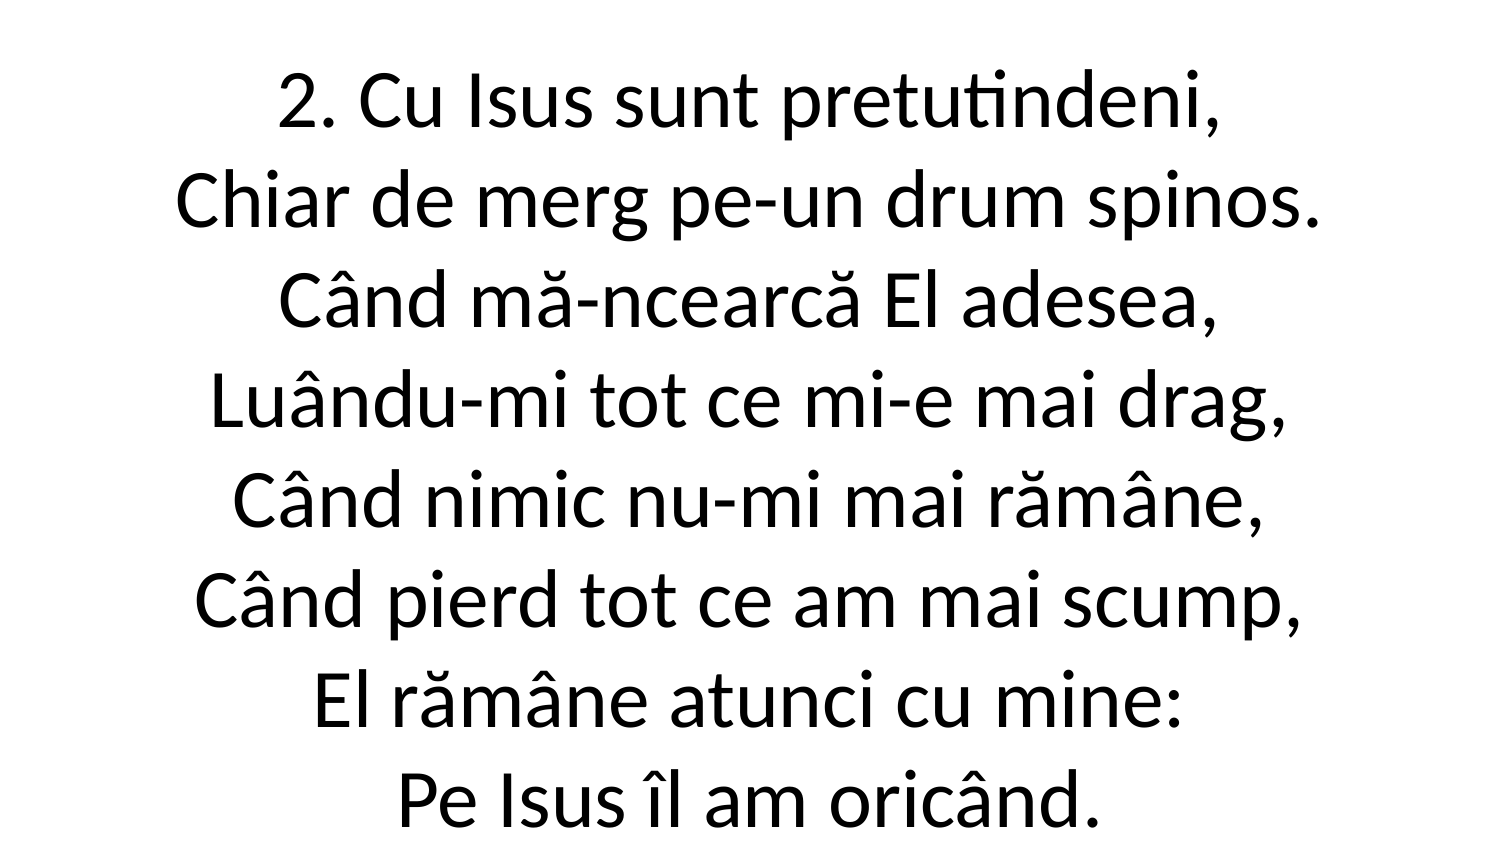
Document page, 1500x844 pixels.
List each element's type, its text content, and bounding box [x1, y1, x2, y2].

text_box 2. Cu Isus sunt pretutindeni, Chiar de merg pe-un drum spinos. Când mă-ncearcă El adesea, Luându-mi tot ce mi-e mai drag, Când nimic nu-mi mai rămâne, Când pierd tot ce am mai scump, El rămâne atunci cu mine: Pe Isus îl am oricând. [160, 0, 1339, 844]
